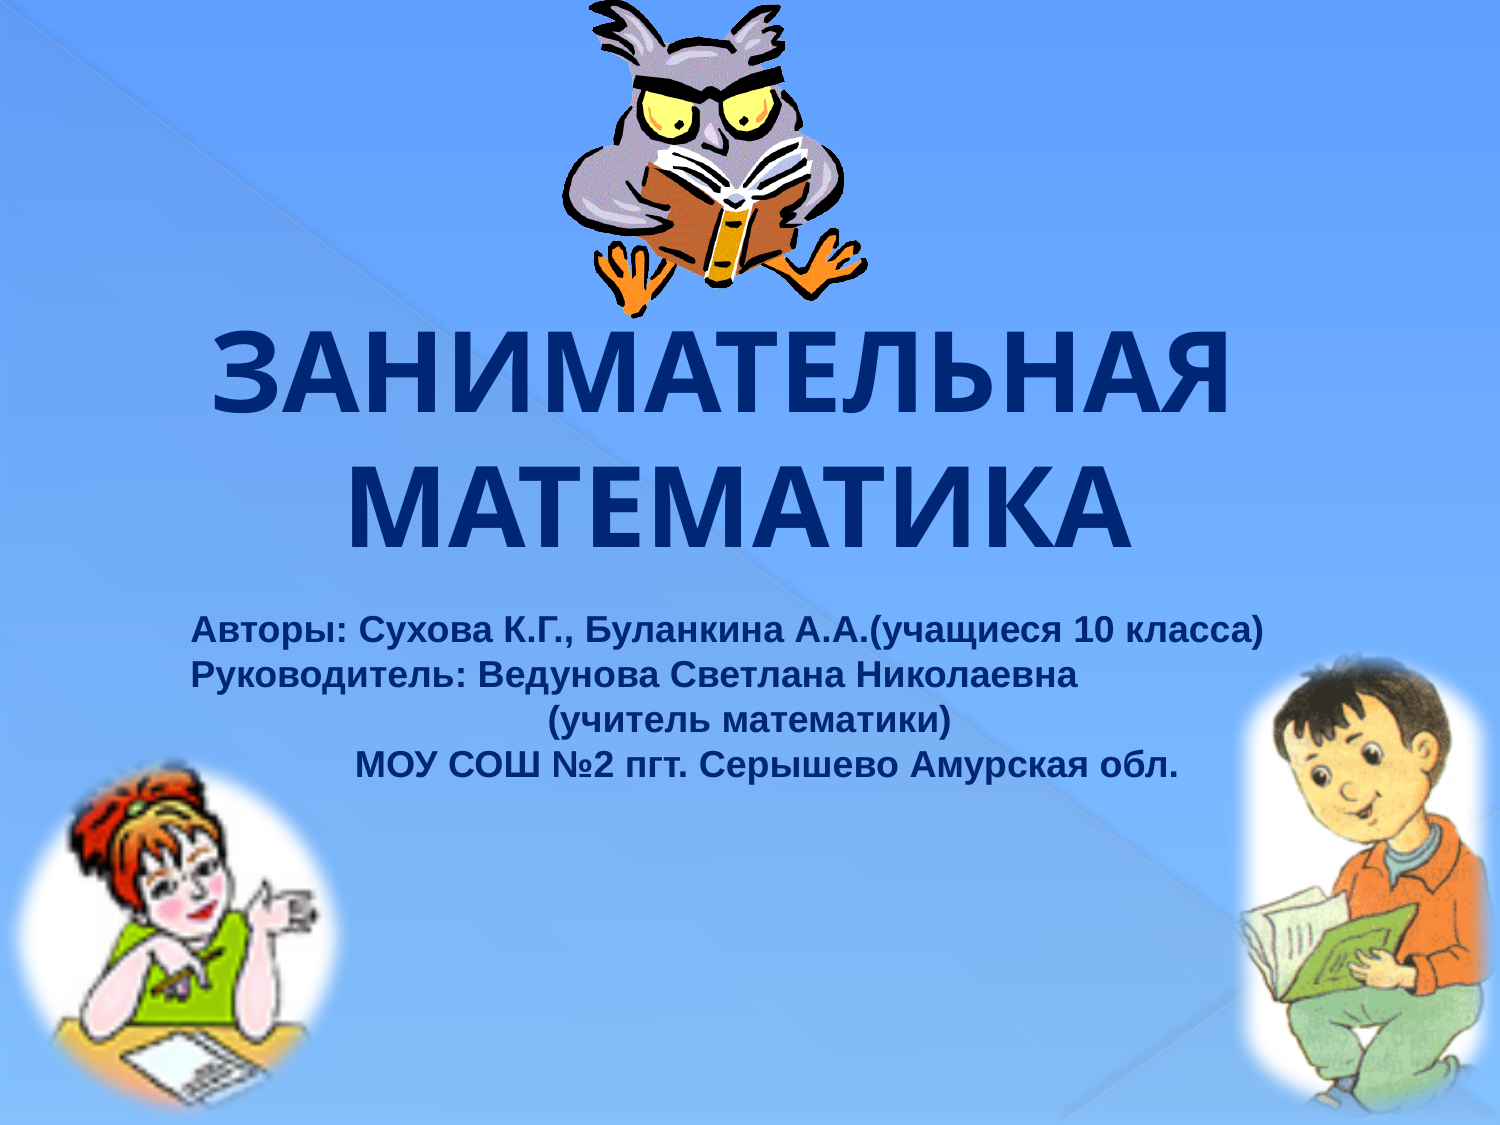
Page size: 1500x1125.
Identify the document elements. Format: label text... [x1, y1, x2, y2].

text_box Авторы: Сухова К.Г., Буланкина А.А.(учащиеся 10 класса) Руководитель: Ведунова Светлана Николаевна (учитель математики) МОУ СОШ №2 пгт. Серышево Амурская обл. [175, 597, 1360, 793]
text_box Занимательная математика [0, 292, 1475, 578]
picture [1226, 644, 1500, 1125]
picture [0, 749, 356, 1125]
picture [562, 0, 868, 319]
